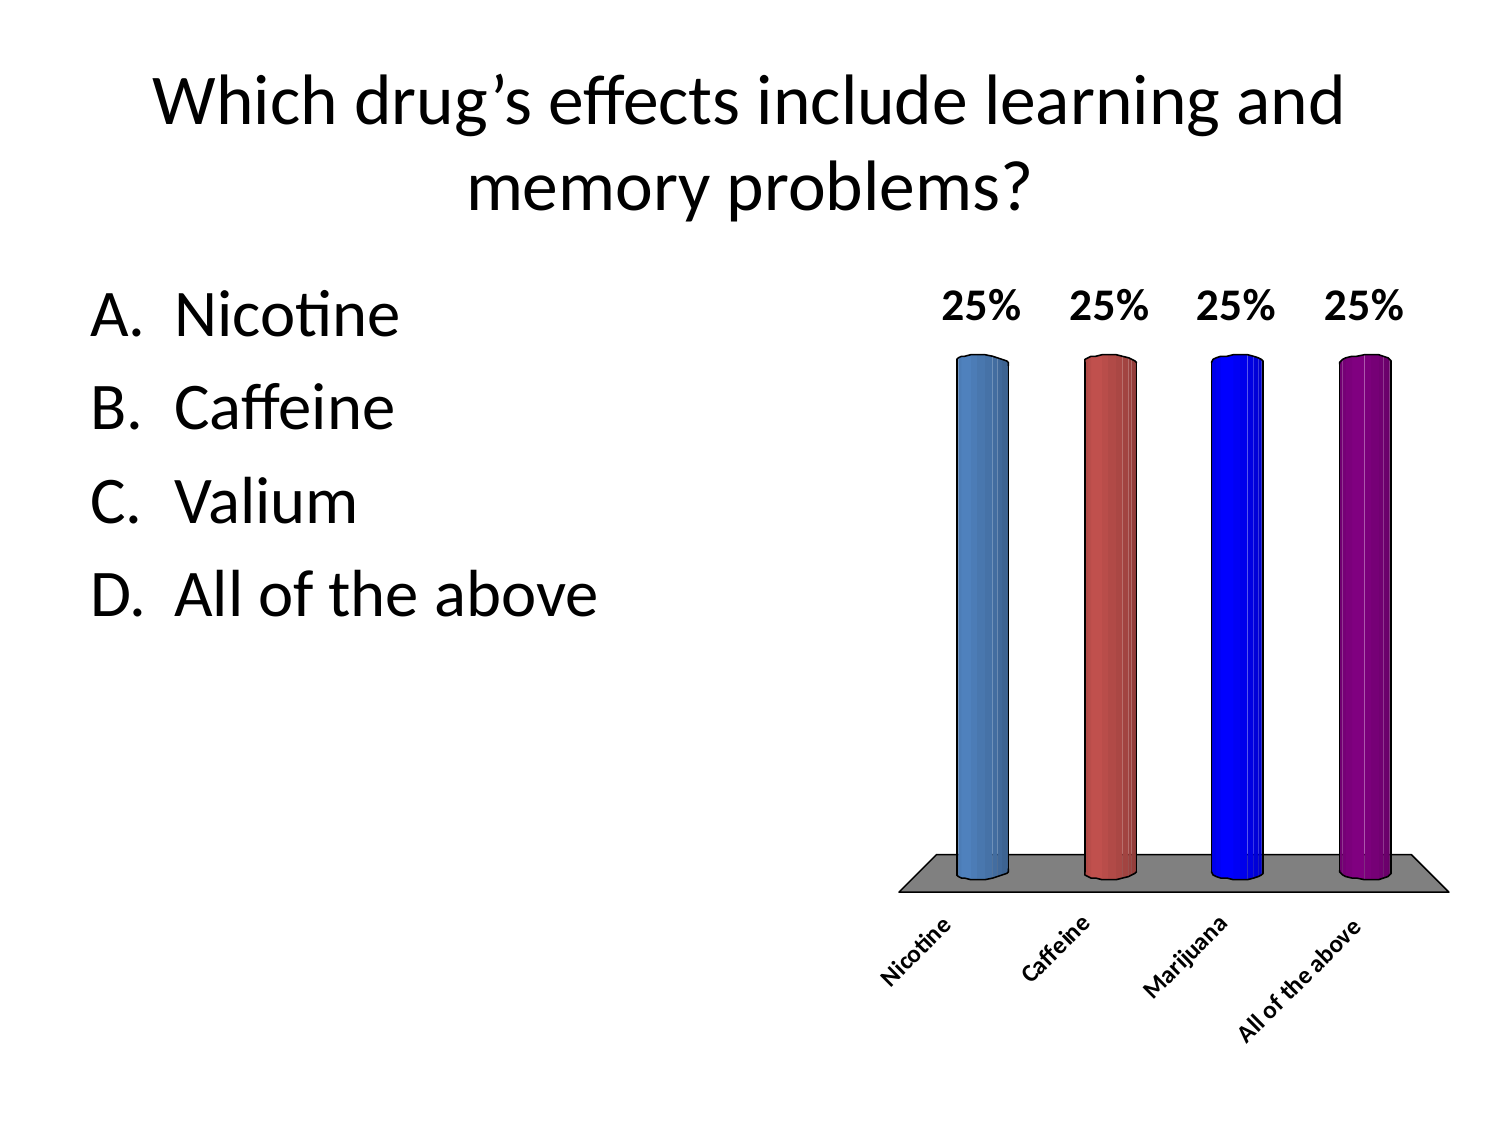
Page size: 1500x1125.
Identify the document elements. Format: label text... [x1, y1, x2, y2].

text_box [739, 262, 1490, 1107]
title Which drug’s effects include learning and memory problems? [75, 45, 1425, 233]
list Nicotine Caffeine Valium All of the above [75, 262, 737, 1005]
